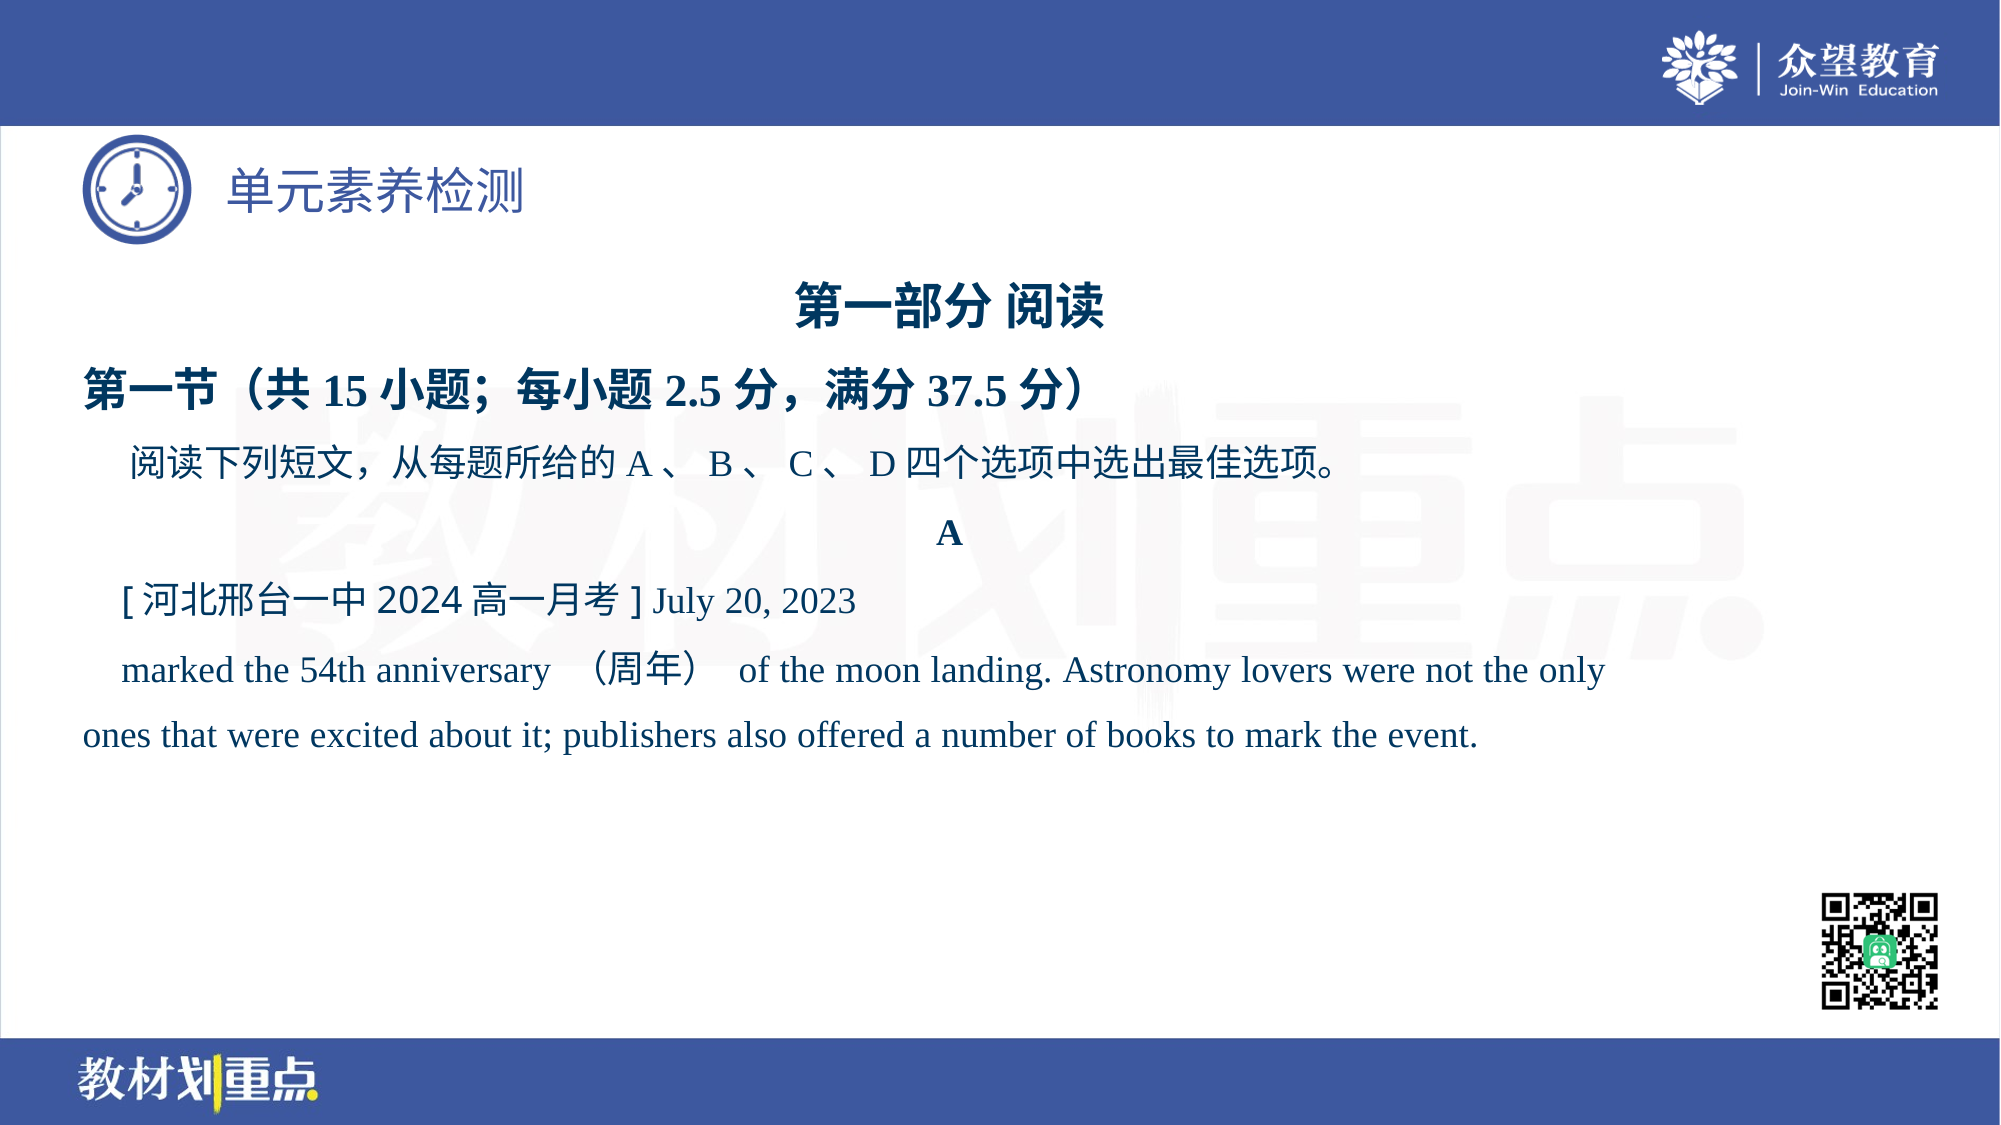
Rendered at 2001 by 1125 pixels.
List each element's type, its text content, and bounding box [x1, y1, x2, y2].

picture [0, 0, 2000, 1125]
text_box 阅读下列短文，从每题所给的A、B、C、D四个选项中选出最佳选项。 A [河北邢台一中2024高一月考] July 20, 2023 marked the 54th anniversary （周年） of the moon landing. Astronomy lovers were not the only ones that were excited about it; publishers also offered a number of books to mark the event. [82, 414, 1817, 748]
text_box 第一节（共15小题；每小题2.5分，满分37.5分） [82, 334, 1817, 414]
text_box 第一部分 阅读 [82, 247, 1817, 334]
